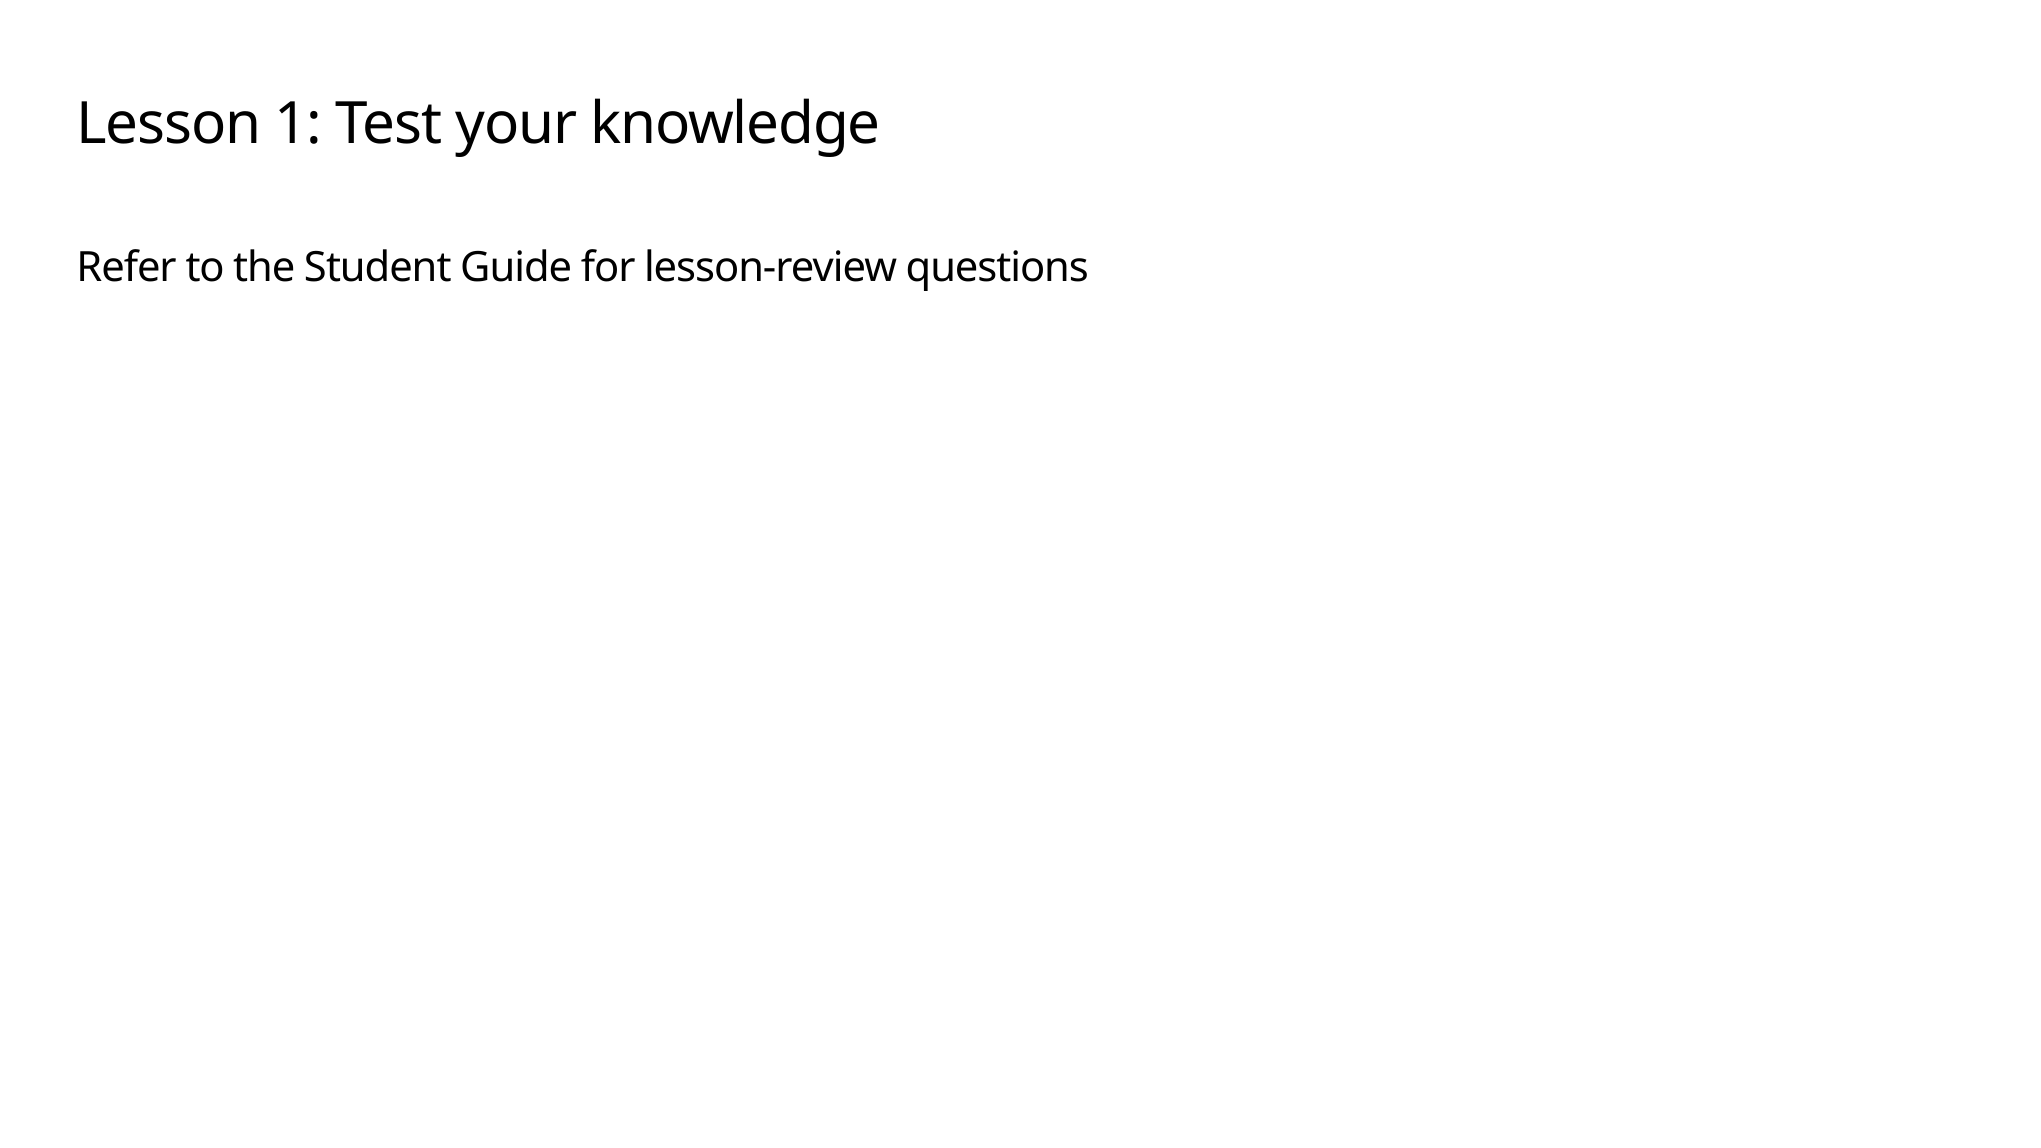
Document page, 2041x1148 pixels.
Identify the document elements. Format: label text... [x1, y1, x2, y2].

title Lesson 1: Test your knowledge [76, 93, 1968, 161]
list Refer to the Student Guide for lesson-review questions [76, 240, 1968, 1074]
